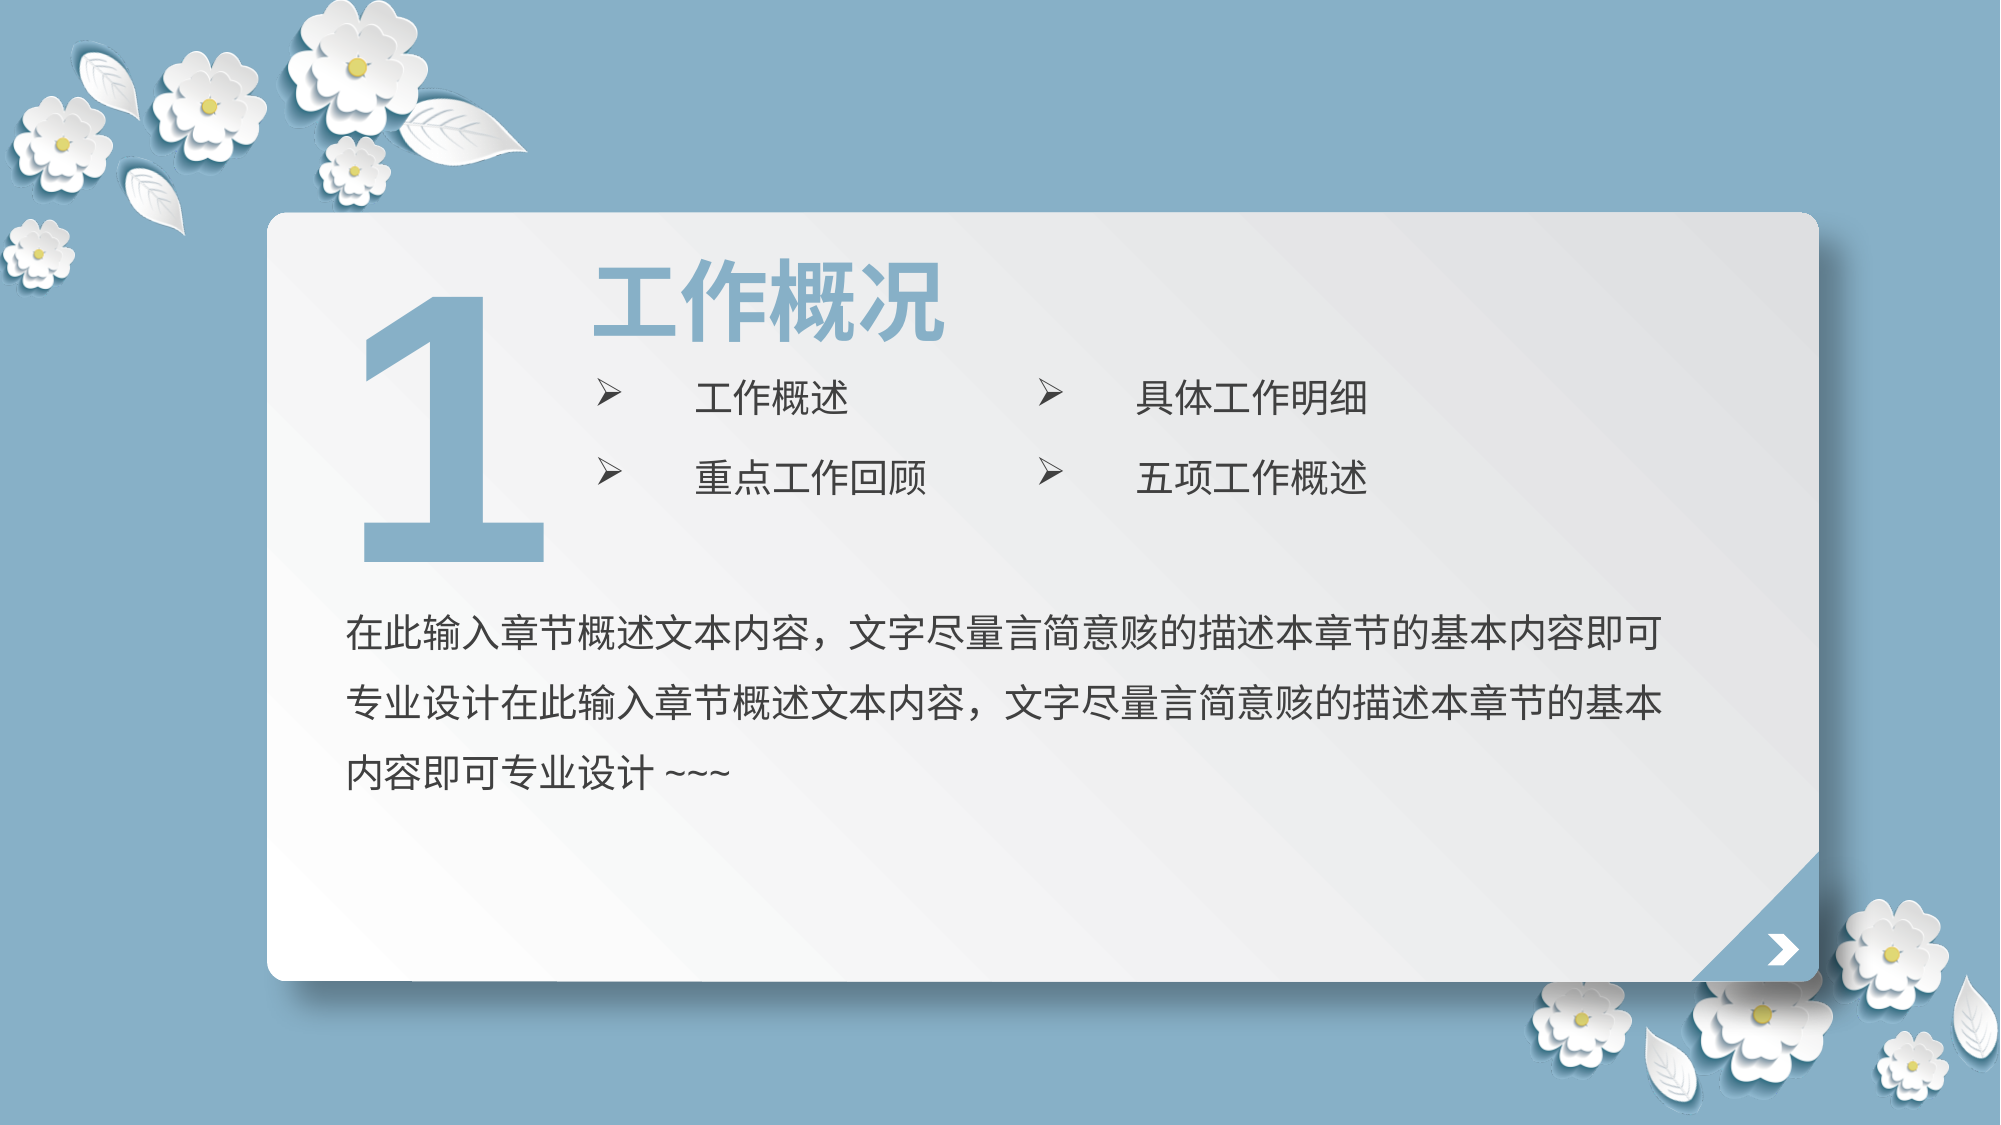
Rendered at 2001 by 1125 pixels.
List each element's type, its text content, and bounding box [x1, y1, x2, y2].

text_box 重点工作回顾 [579, 446, 943, 508]
picture [1524, 899, 2001, 1119]
text_box 在此输入章节概述文本内容，文字尽量言简意赅的描述本章节的基本内容即可专业设计在此输入章节概述文本内容，文字尽量言简意赅的描述本章节的基本内容即可专业设计~~~ [330, 578, 1708, 803]
text_box 工作概况 [575, 238, 962, 360]
text_box [1765, 932, 1801, 967]
text_box [1691, 851, 1819, 982]
picture [5, 37, 267, 235]
text_box 1 [326, 170, 571, 648]
picture [276, 0, 527, 212]
picture [0, 219, 75, 298]
text_box 工作概述 [579, 366, 865, 428]
text_box 五项工作概述 [1020, 446, 1384, 508]
text_box [267, 212, 1819, 982]
text_box 具体工作明细 [1020, 366, 1384, 428]
